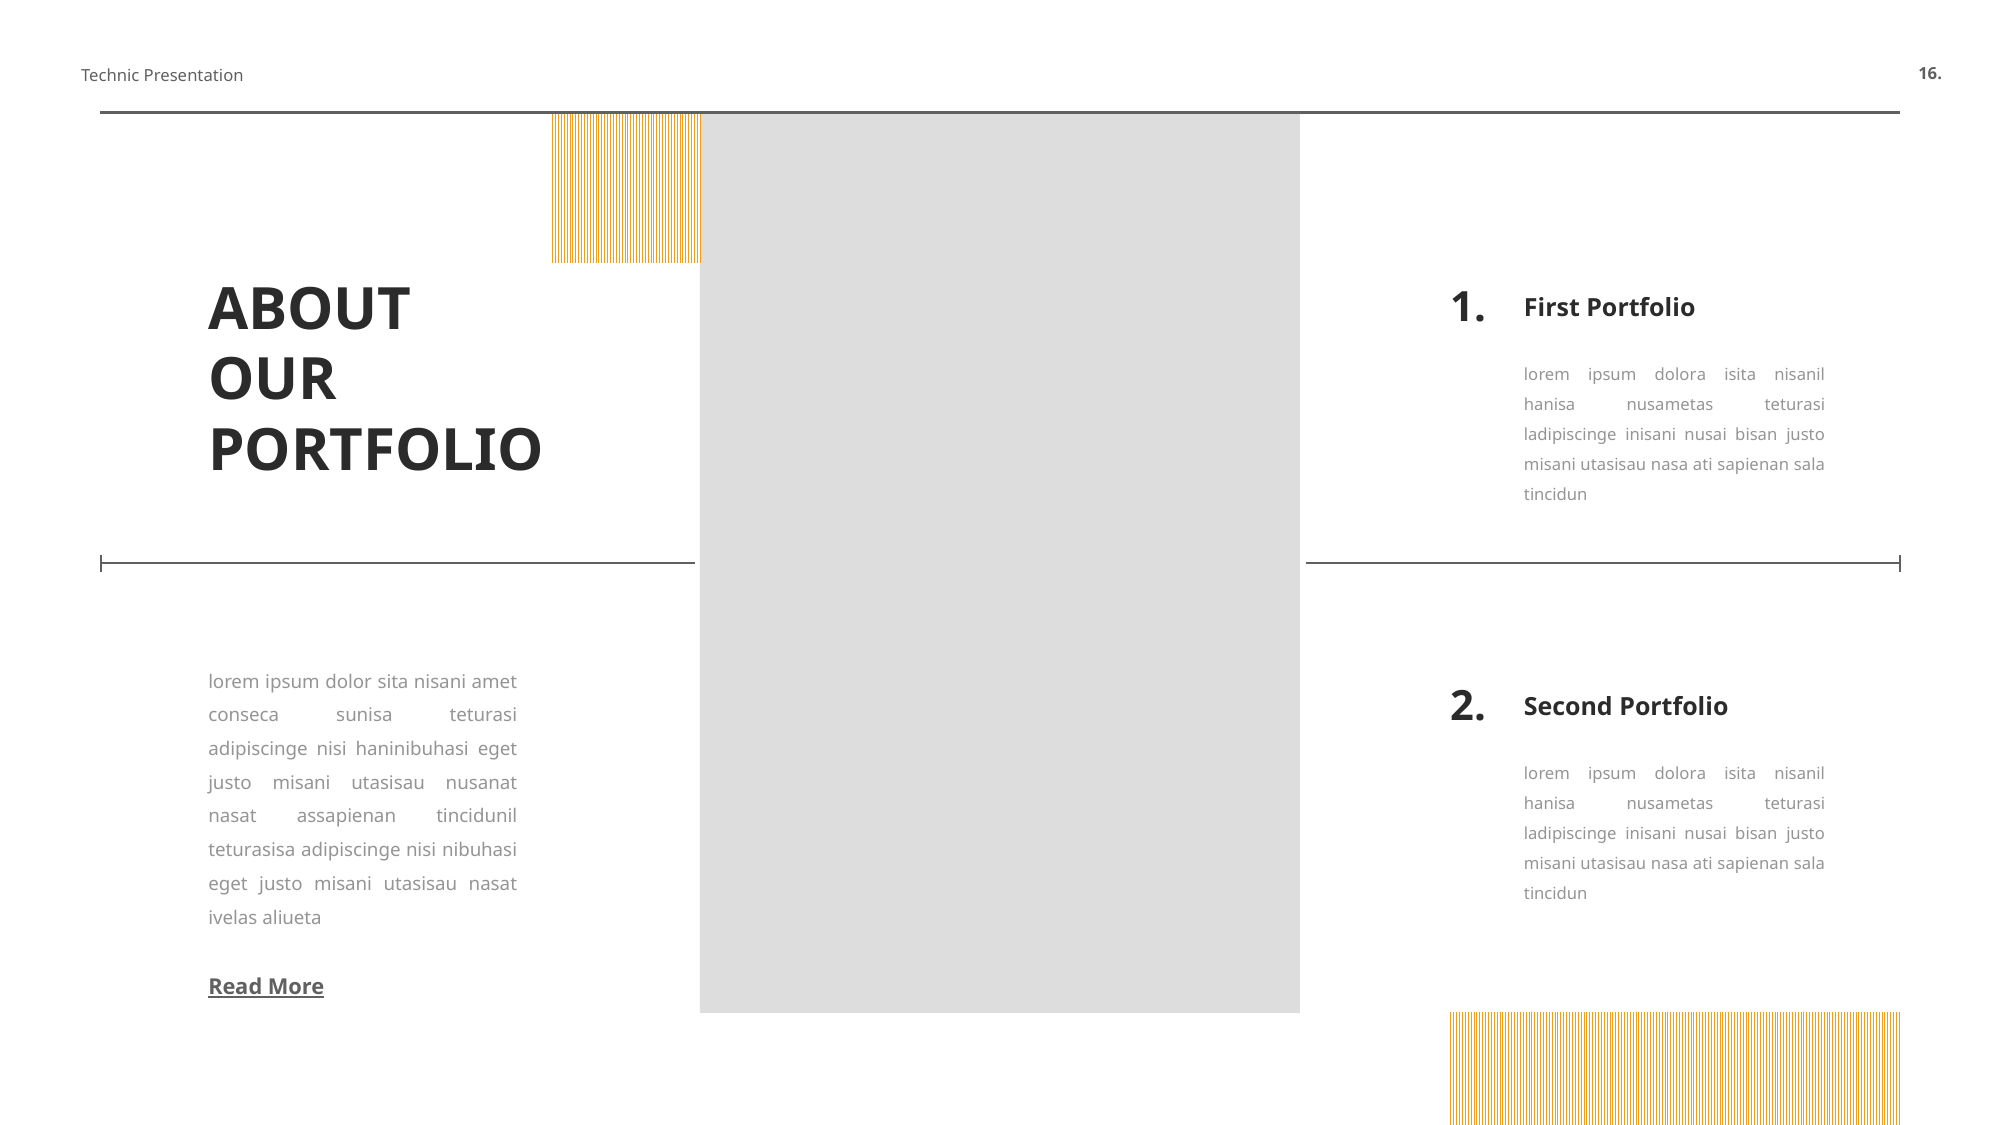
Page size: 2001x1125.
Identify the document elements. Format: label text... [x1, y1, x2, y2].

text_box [101, 554, 1901, 572]
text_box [549, 572, 1901, 1125]
text_box lorem ipsum dolor sita nisani amet conseca sunisa teturasi adipiscinge nisi haninibuhasi eget justo misani utasisau nusanat nasat assapienan tincidunil teturasisa adipiscinge nisi nibuhasi eget justo misani utasisau nasat ivelas aliueta [193, 650, 532, 936]
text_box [549, 113, 1901, 554]
text_box ABOUT OUR PORTFOLIO [193, 264, 549, 489]
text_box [1405, 271, 1840, 480]
text_box Read More [193, 965, 360, 1007]
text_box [83, 55, 1918, 93]
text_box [1405, 671, 1840, 879]
